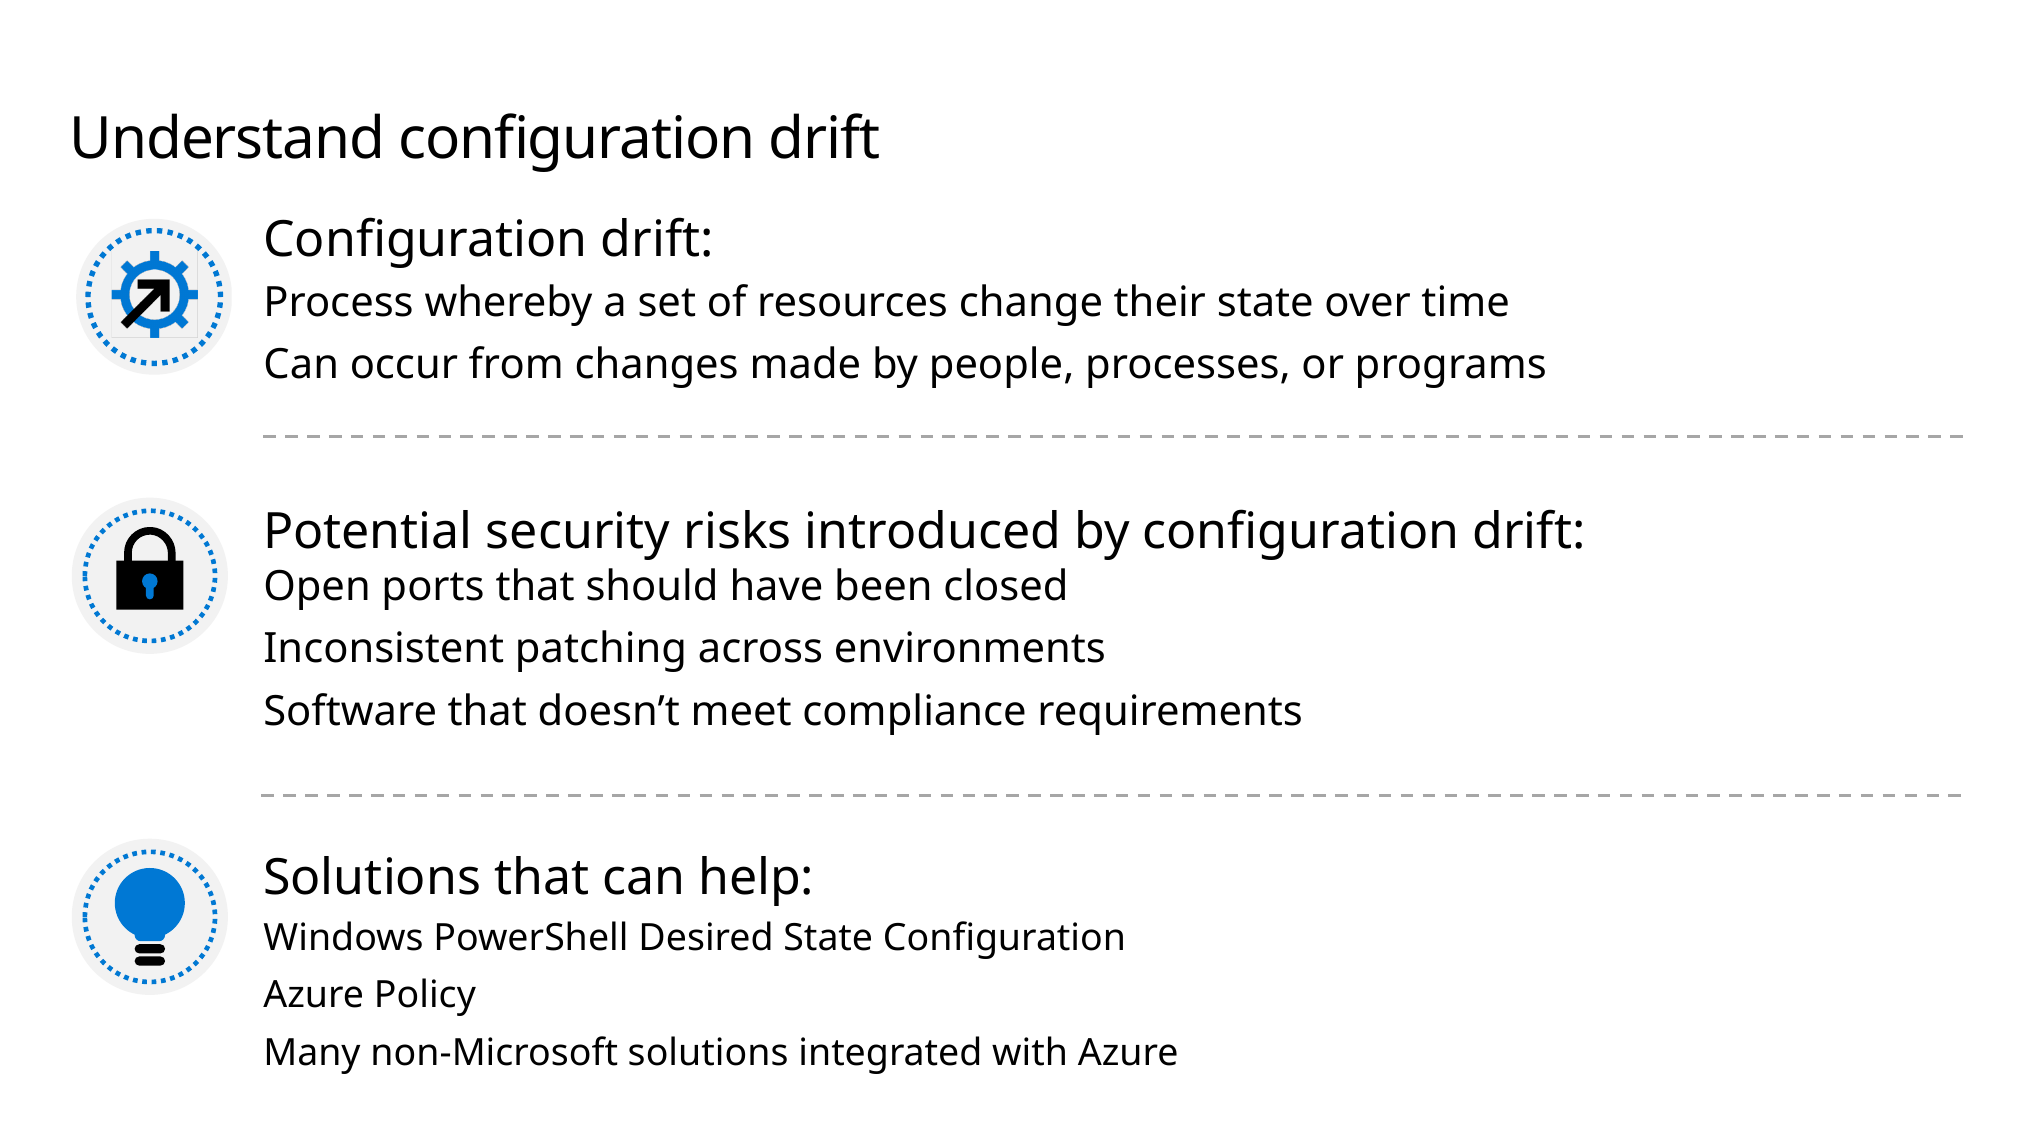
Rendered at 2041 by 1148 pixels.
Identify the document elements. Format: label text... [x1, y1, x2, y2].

picture [71, 838, 228, 995]
text_box Potential security risks introduced by configuration drift: Open ports that should have been closed Inconsistent patching across environments Software that doesn’t meet compliance requirements [263, 498, 1971, 734]
title Understand configuration drift [70, 103, 1969, 172]
picture [75, 218, 232, 375]
text_box Solutions that can help: Windows PowerShell Desired State Configuration Azure Policy Many non-Microsoft solutions integrated with Azure [263, 844, 1971, 1073]
picture [71, 497, 228, 654]
text_box Configuration drift: Process whereby a set of resources change their state over time Can occur from changes made by people, processes, or programs [263, 205, 1971, 388]
